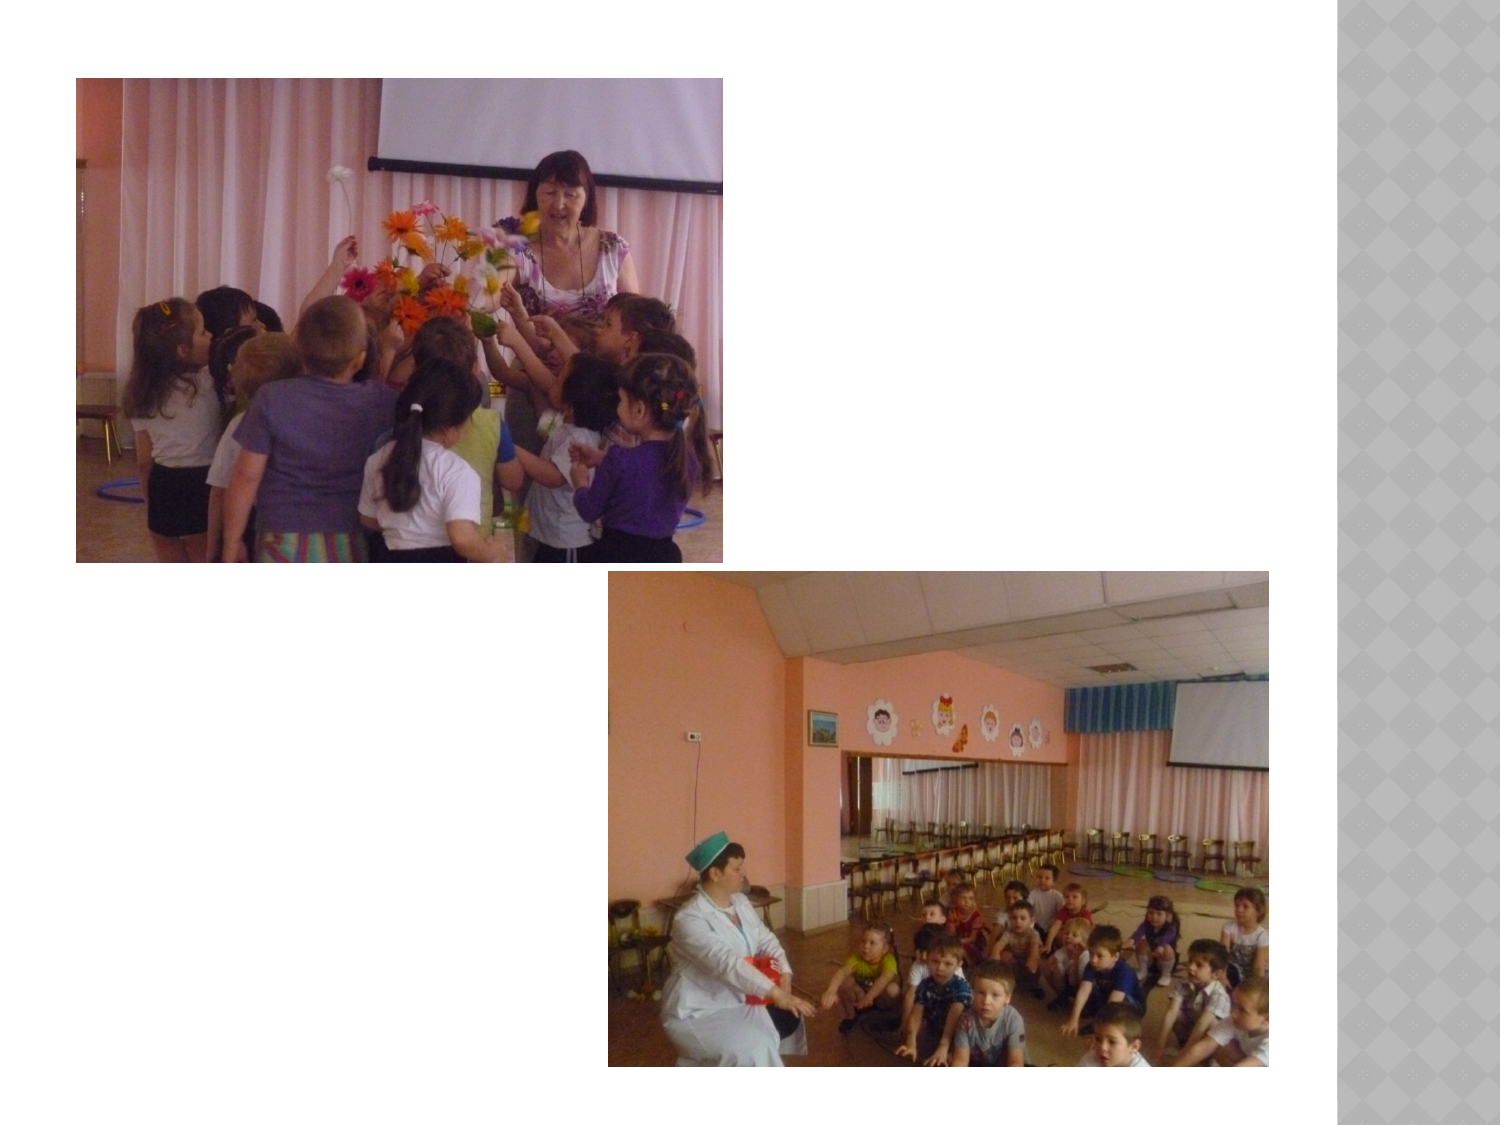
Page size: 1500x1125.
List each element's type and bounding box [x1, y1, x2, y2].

list [76, 77, 723, 563]
list [607, 570, 1269, 1067]
